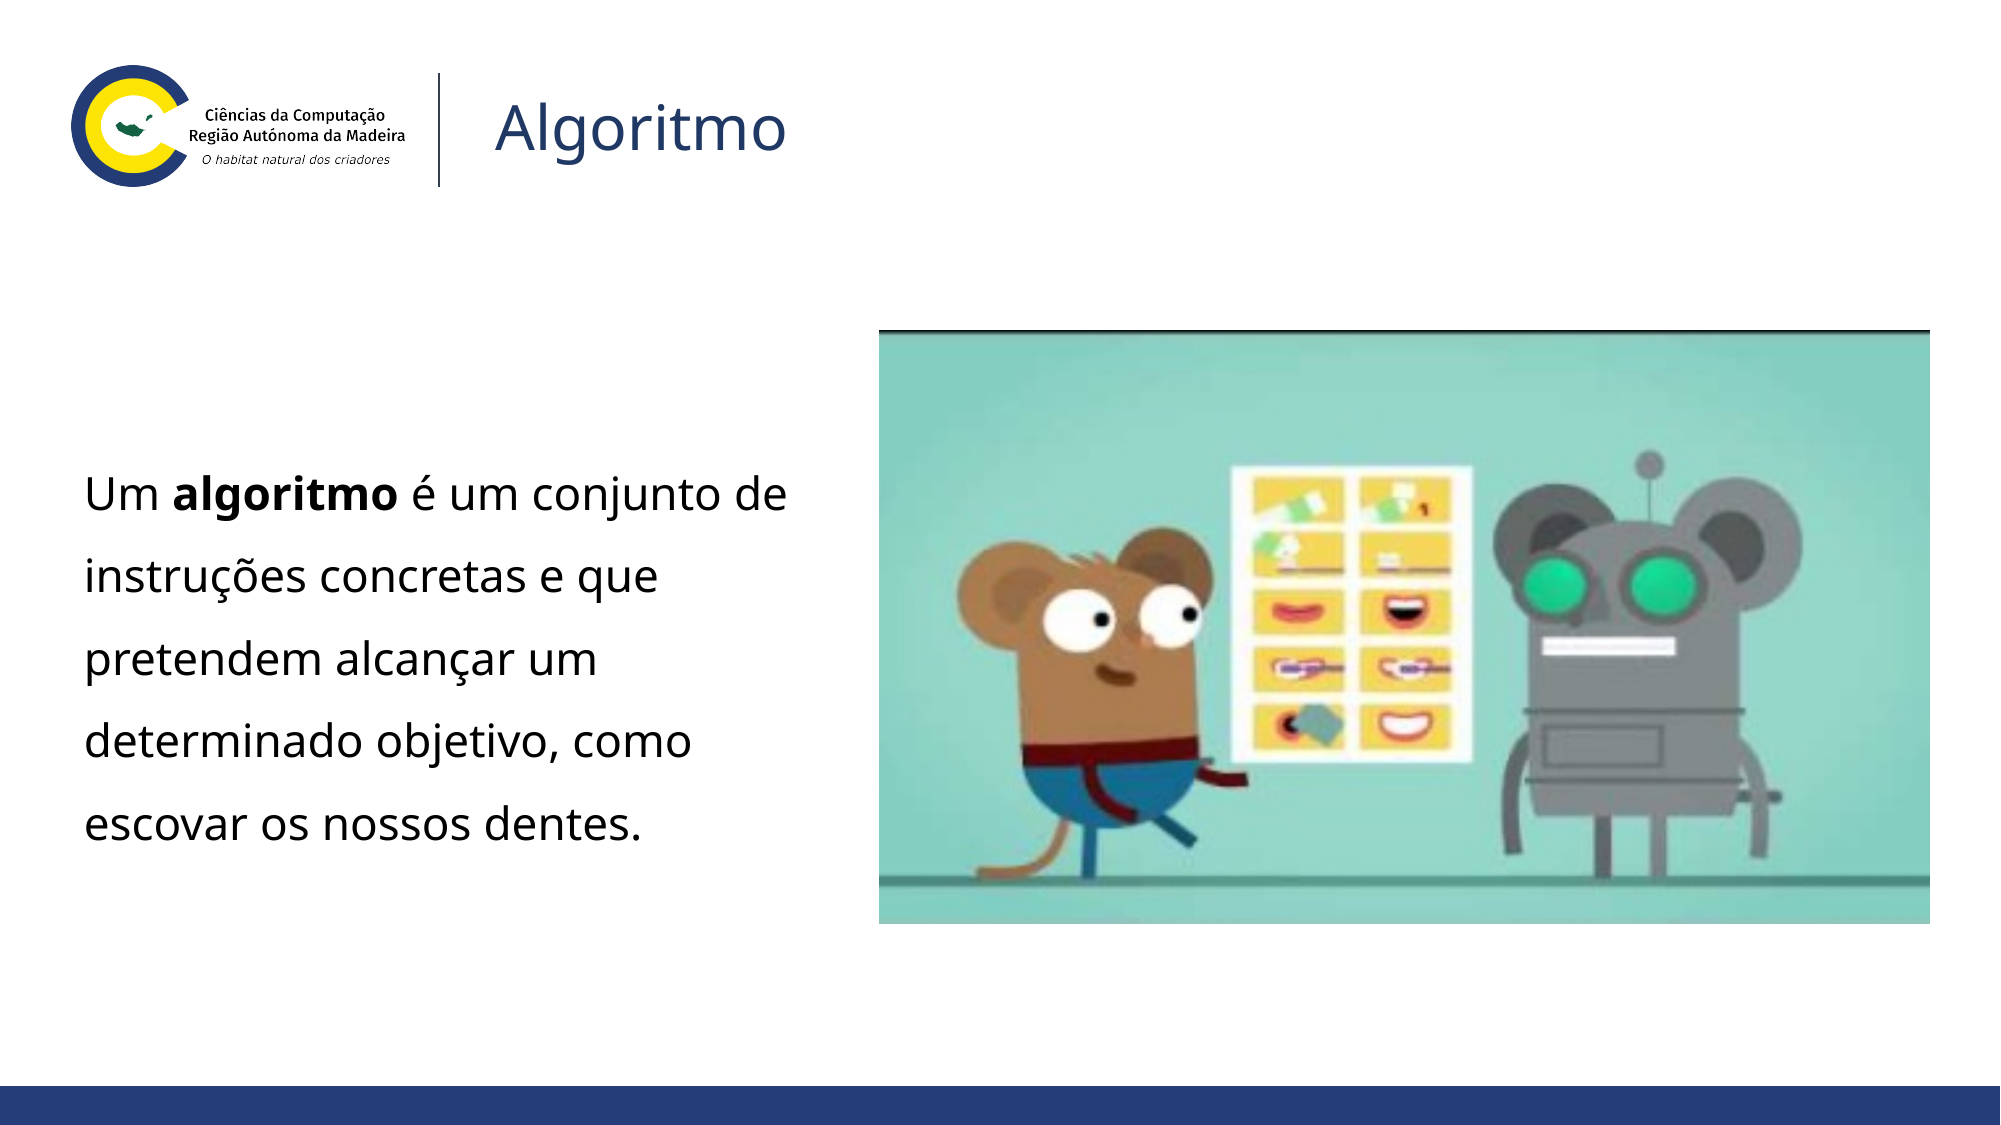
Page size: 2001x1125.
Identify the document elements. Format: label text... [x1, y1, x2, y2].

text_box [0, 1085, 2000, 1125]
text_box Algoritmo [480, 80, 804, 171]
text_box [878, 329, 1931, 925]
text_box Um algoritmo é um conjunto de instruções concretas e que pretendem alcançar um determinado objetivo, como escovar os nossos dentes. [69, 429, 878, 857]
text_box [71, 65, 440, 188]
